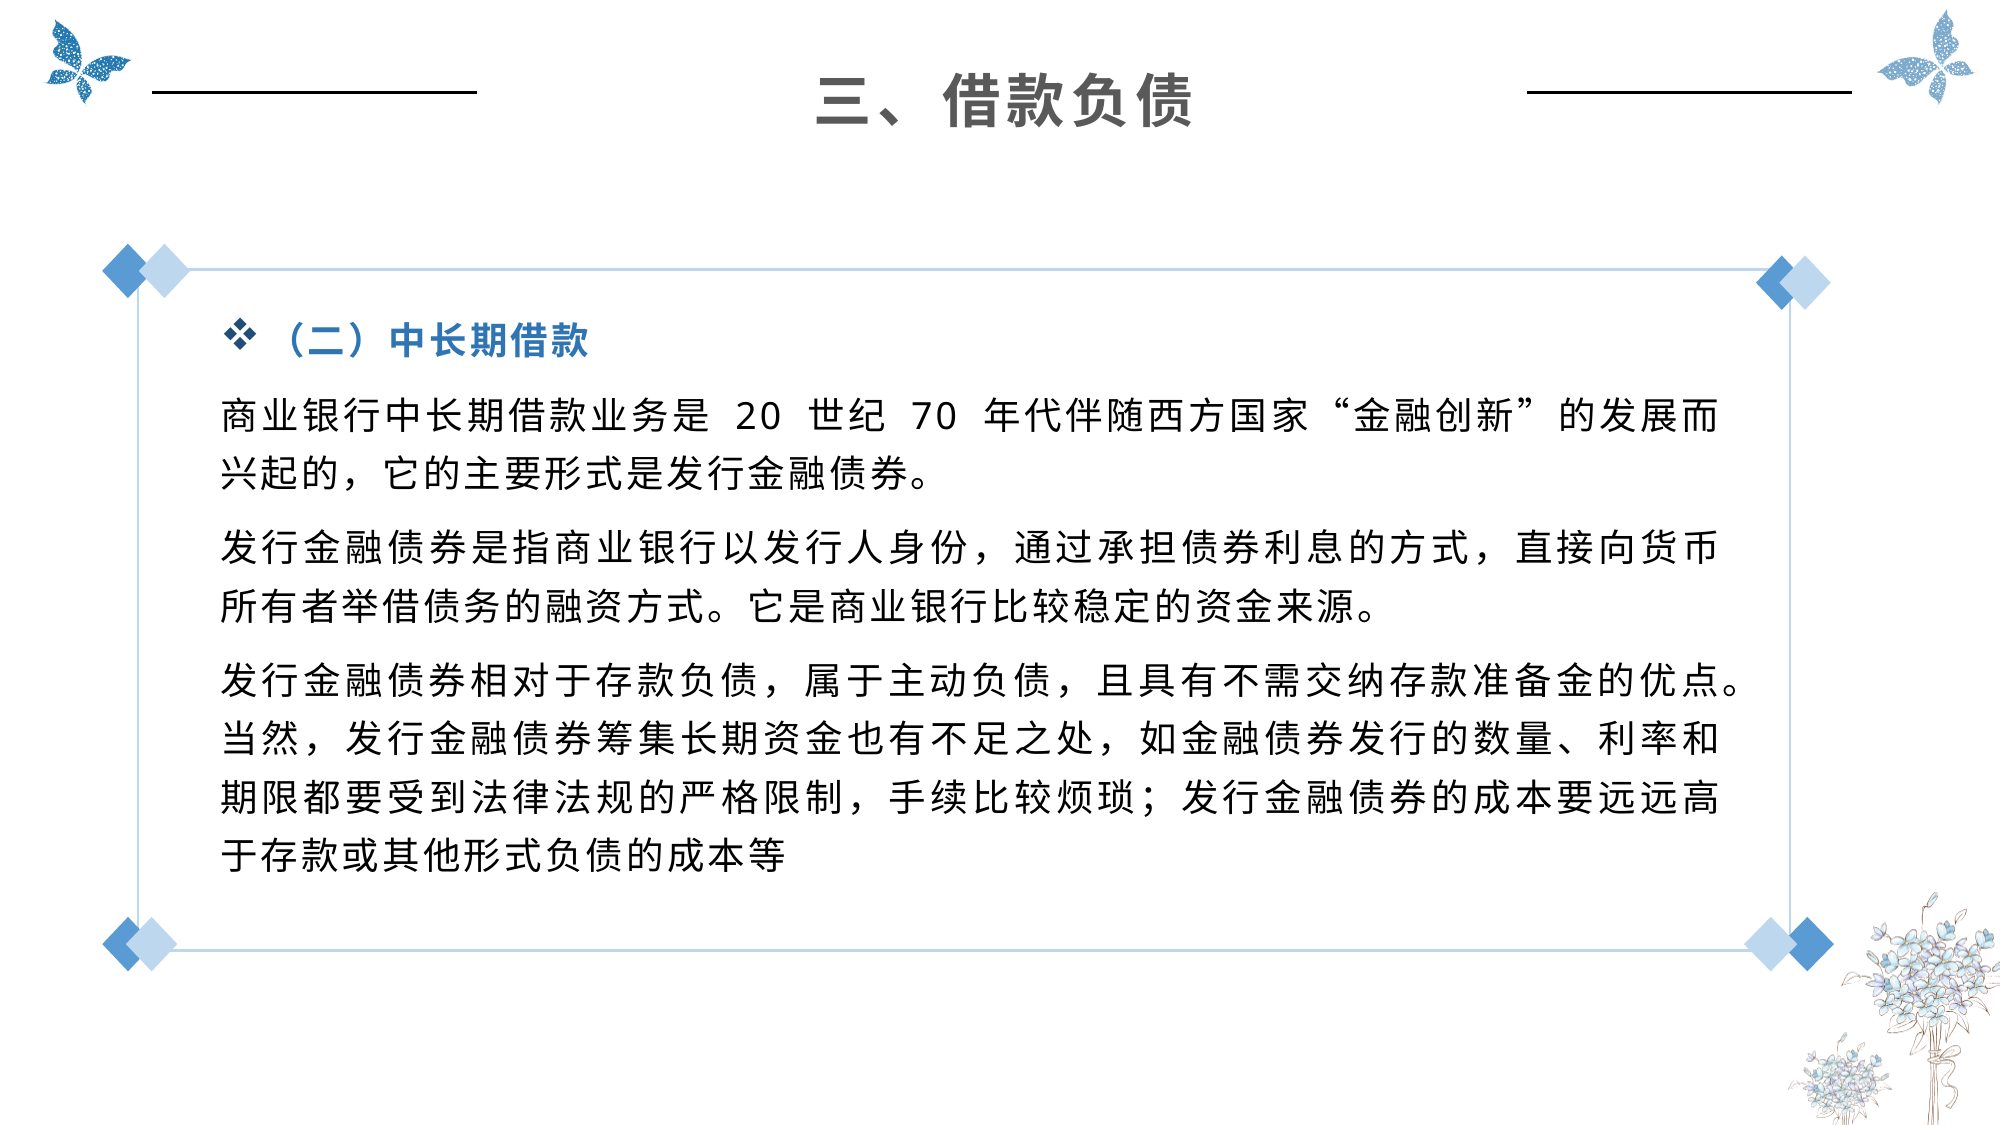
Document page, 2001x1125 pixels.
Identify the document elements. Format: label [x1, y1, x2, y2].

text_box [151, 55, 1852, 142]
picture [1788, 892, 2000, 1125]
text_box [102, 243, 1834, 972]
